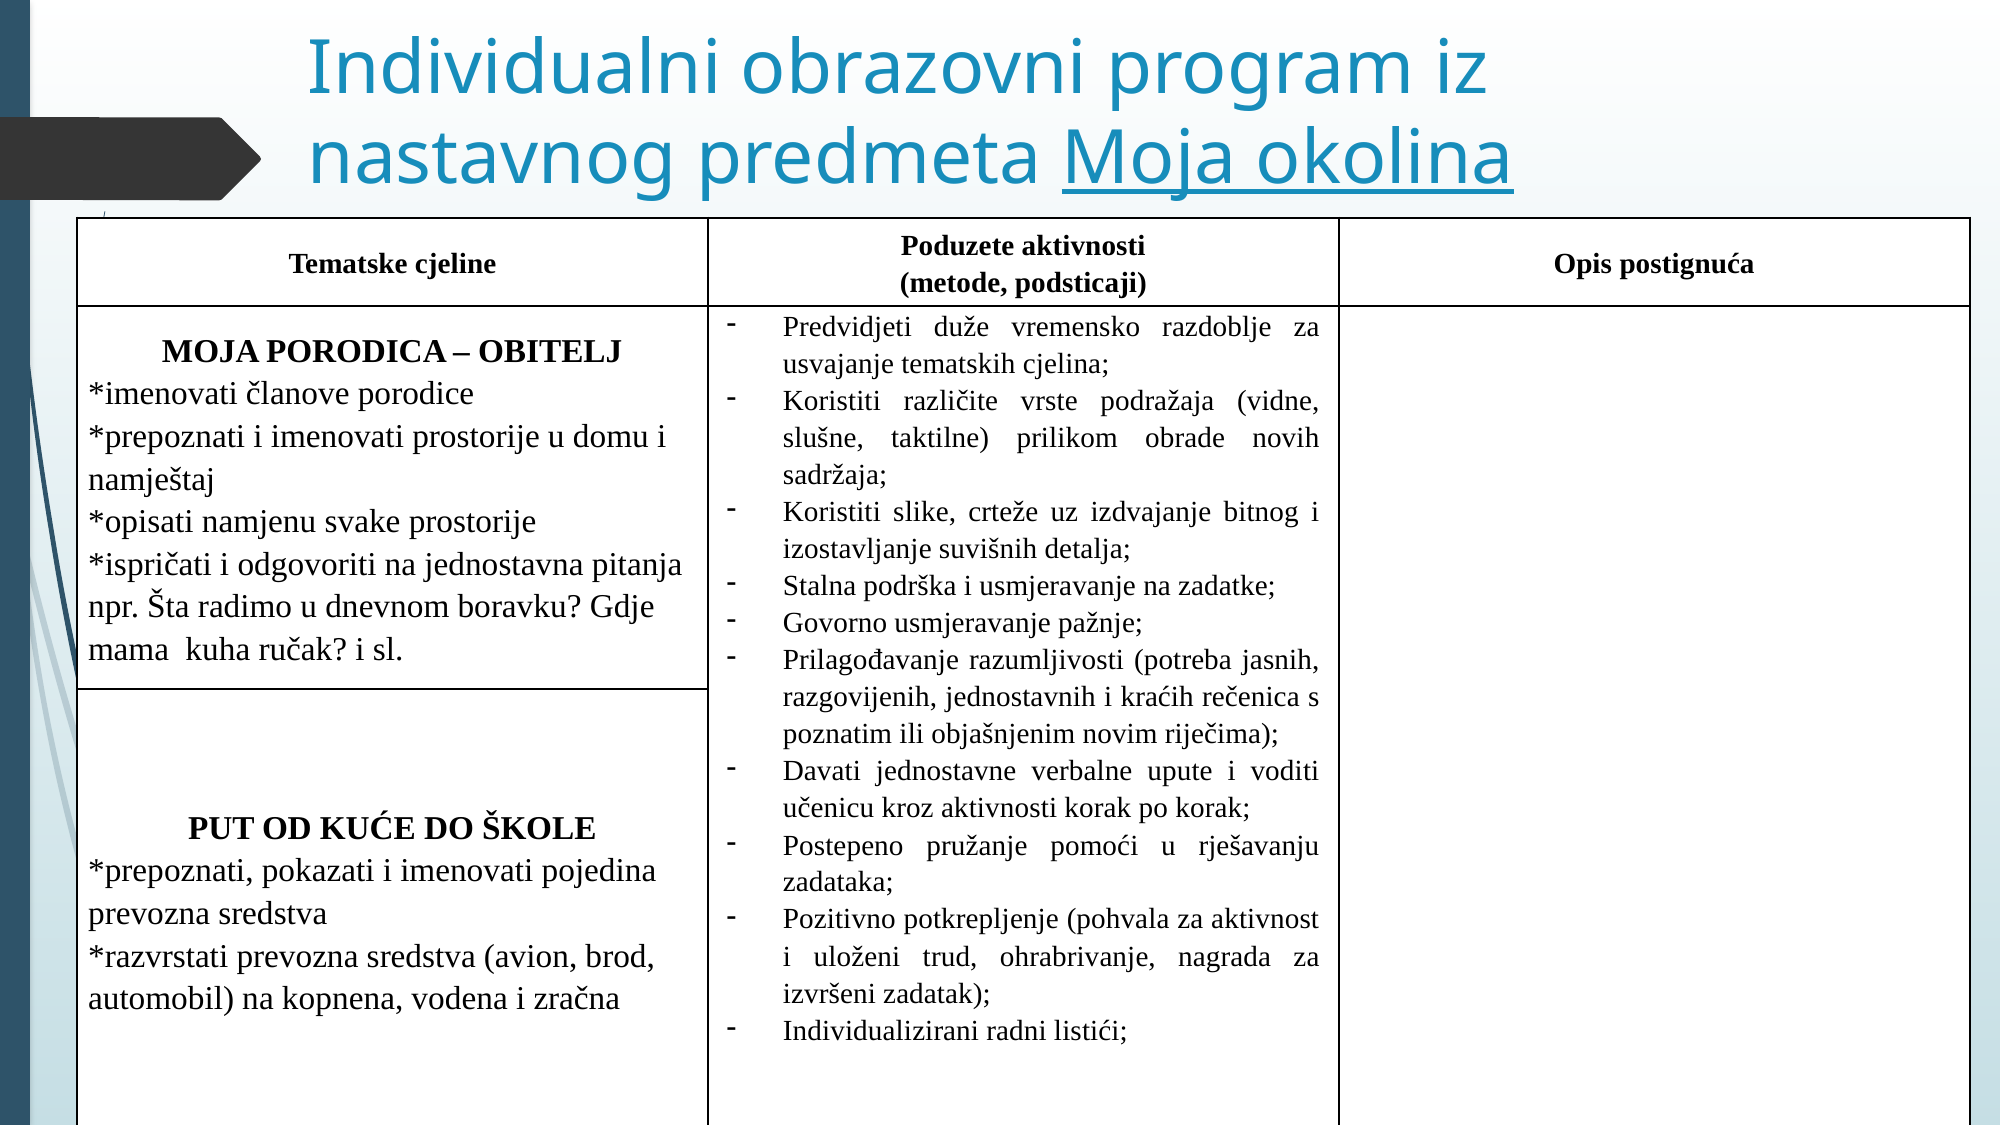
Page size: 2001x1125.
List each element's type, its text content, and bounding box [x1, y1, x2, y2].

table_header Opis postignuća [1340, 219, 1969, 305]
table_cell [1340, 307, 1969, 1125]
table_header Tematske cjeline [78, 219, 707, 305]
table_header Poduzete aktivnosti (metode, podsticaji) [709, 219, 1338, 305]
table_cell MOJA PORODICA – OBITELJ *imenovati članove porodice *prepoznati i imenovati prostorije u domu i namještaj *opisati namjenu svake prostorije *ispričati i odgovoriti na jednostavna pitanja npr. Šta radimo u dnevnom boravku? Gdje mama kuha ručak? i sl. [78, 307, 707, 688]
table_cell PUT OD KUĆE DO ŠKOLE *prepoznati, pokazati i imenovati pojedina prevozna sredstva *razvrstati prevozna sredstva (avion, brod, automobil) na kopnena, vodena i zračna [78, 690, 707, 1125]
title Individualni obrazovni program iz nastavnog predmeta Moja okolina [292, 10, 1755, 217]
table_cell Predvidjeti duže vremensko razdoblje za usvajanje tematskih cjelina; Koristiti različite vrste podražaja (vidne, slušne, taktilne) prilikom obrade novih sadržaja; Koristiti slike, crteže uz izdvajanje bitnog i izostavljanje suvišnih detalja; Stalna podrška i usmjeravanje na zadatke; Govorno usmjeravanje pažnje; Prilagođavanje razumljivosti (potreba jasnih, razgovijenih, jednostavnih i kraćih rečenica s poznatim ili objašnjenim novim riječima); Davati jednostavne verbalne upute i voditi učenicu kroz aktivnosti korak po korak; Postepeno pružanje pomoći u rješavanju zadataka; Pozitivno potkrepljenje (pohvala za aktivnost i uloženi trud, ohrabrivanje, nagrada za izvršeni zadatak); Individualizirani radni listići; [709, 307, 1338, 1125]
